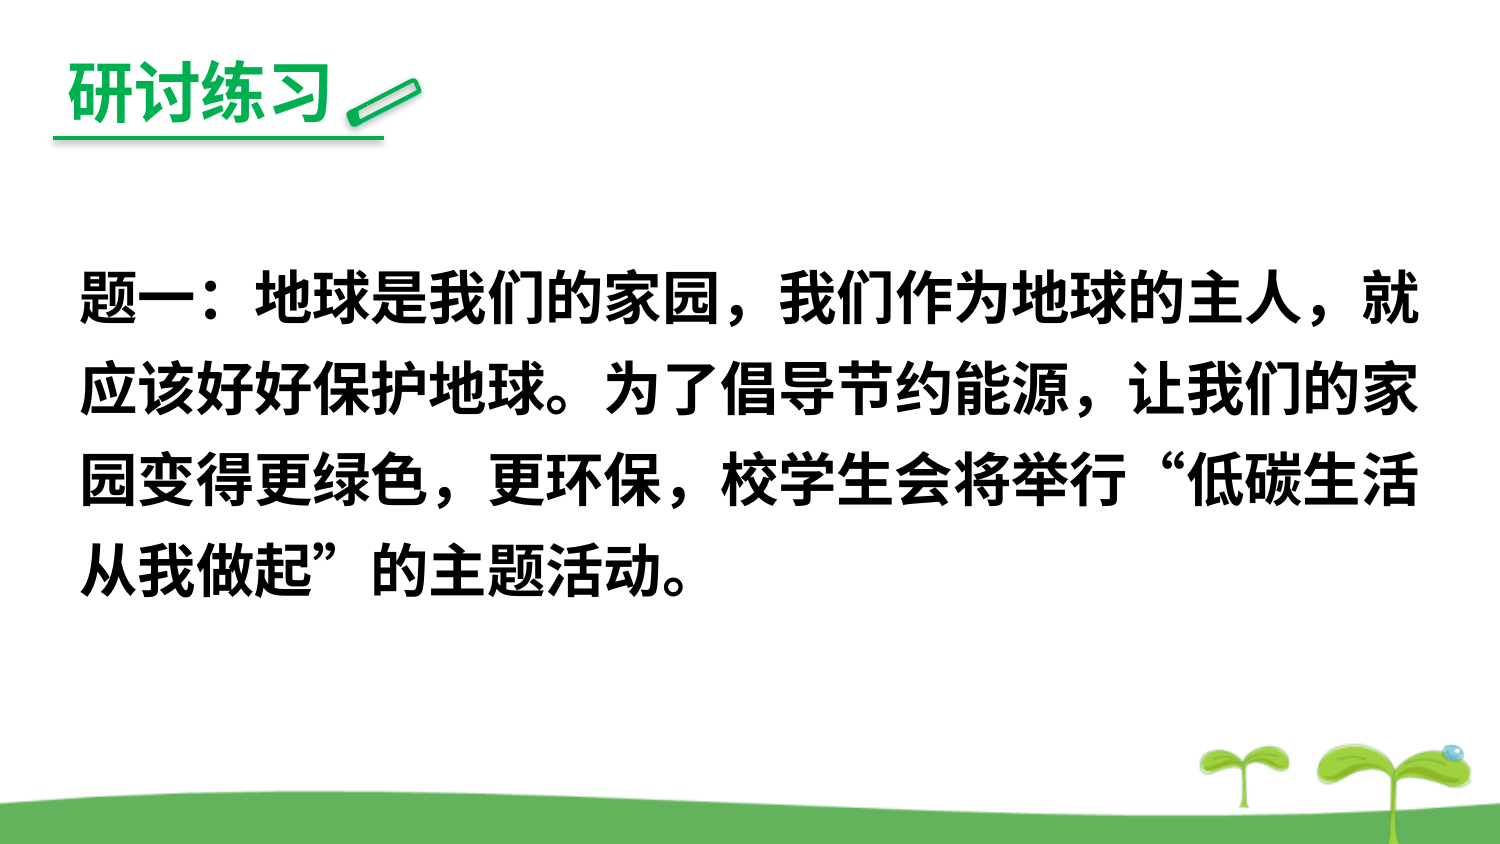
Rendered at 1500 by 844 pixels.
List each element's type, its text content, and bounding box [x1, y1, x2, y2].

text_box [52, 43, 423, 141]
picture [0, 0, 1500, 844]
text_box 题一：地球是我们的家园，我们作为地球的主人，就应该好好保护地球。为了倡导节约能源，让我们的家园变得更绿色，更环保，校学生会将举行“低碳生活从我做起”的主题活动。 [64, 232, 1447, 612]
